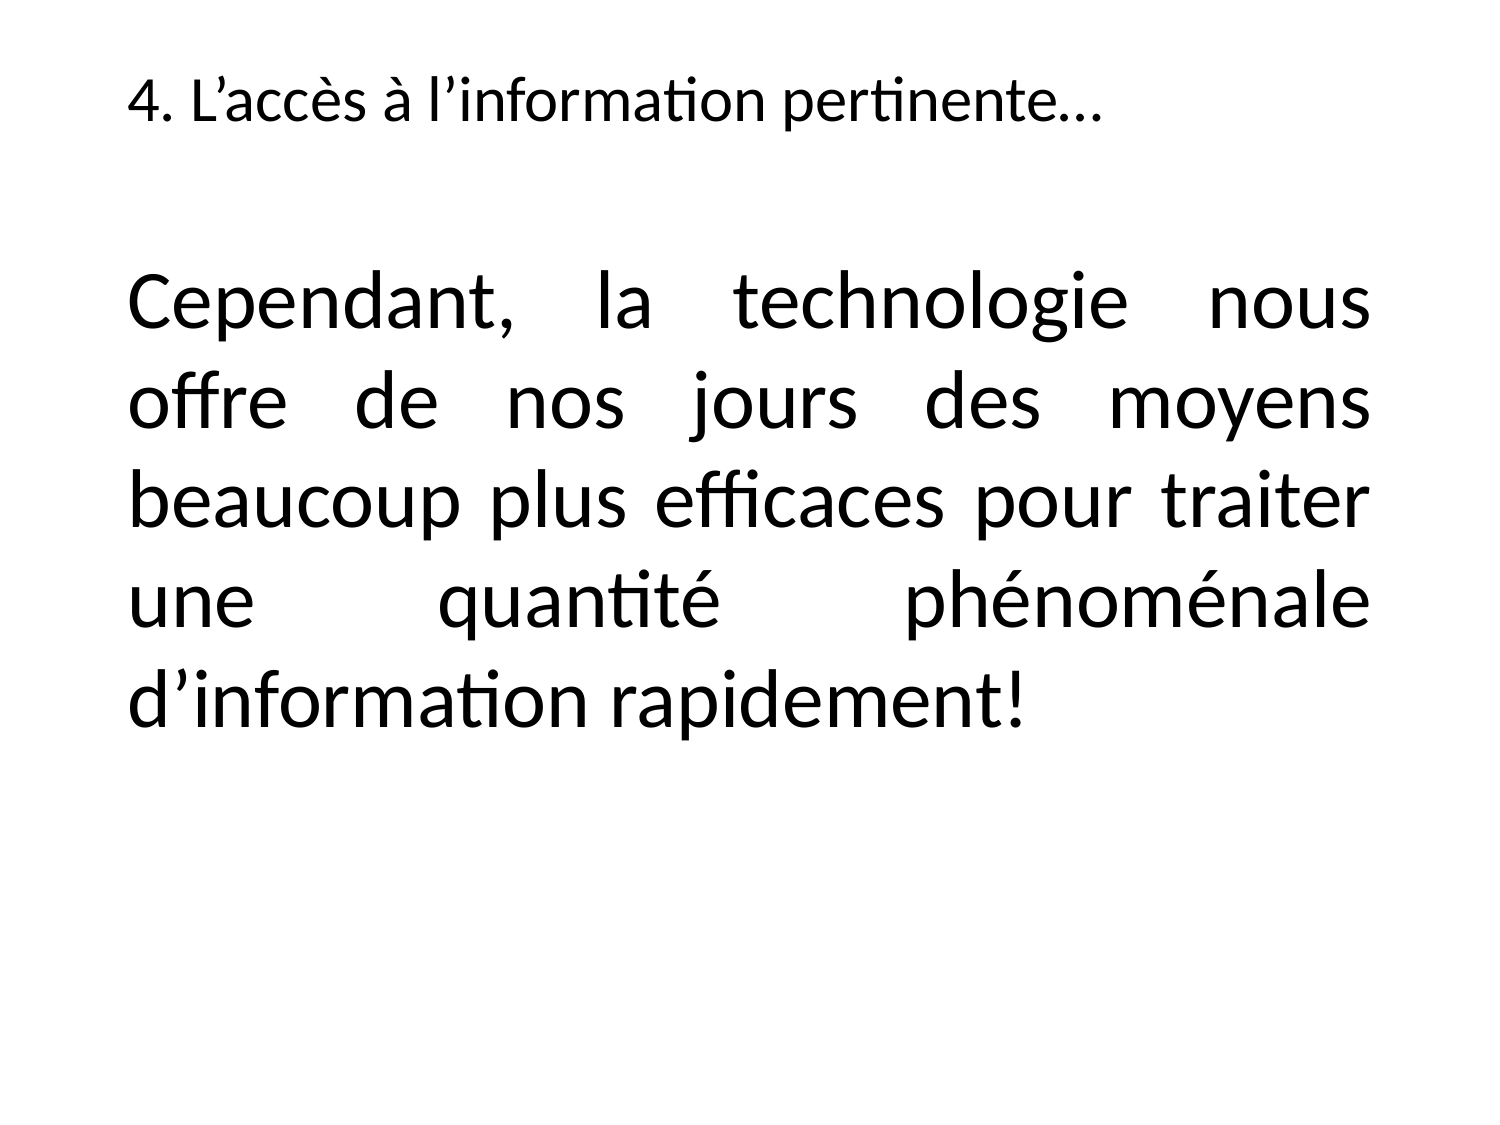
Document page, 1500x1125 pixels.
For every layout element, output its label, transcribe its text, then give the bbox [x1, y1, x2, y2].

text_box 4. L’accès à l’information pertinente… Cependant, la technologie nous offre de nos jours des moyens beaucoup plus efficaces pour traiter une quantité phénoménale d’information rapidement! [112, 50, 1388, 1075]
